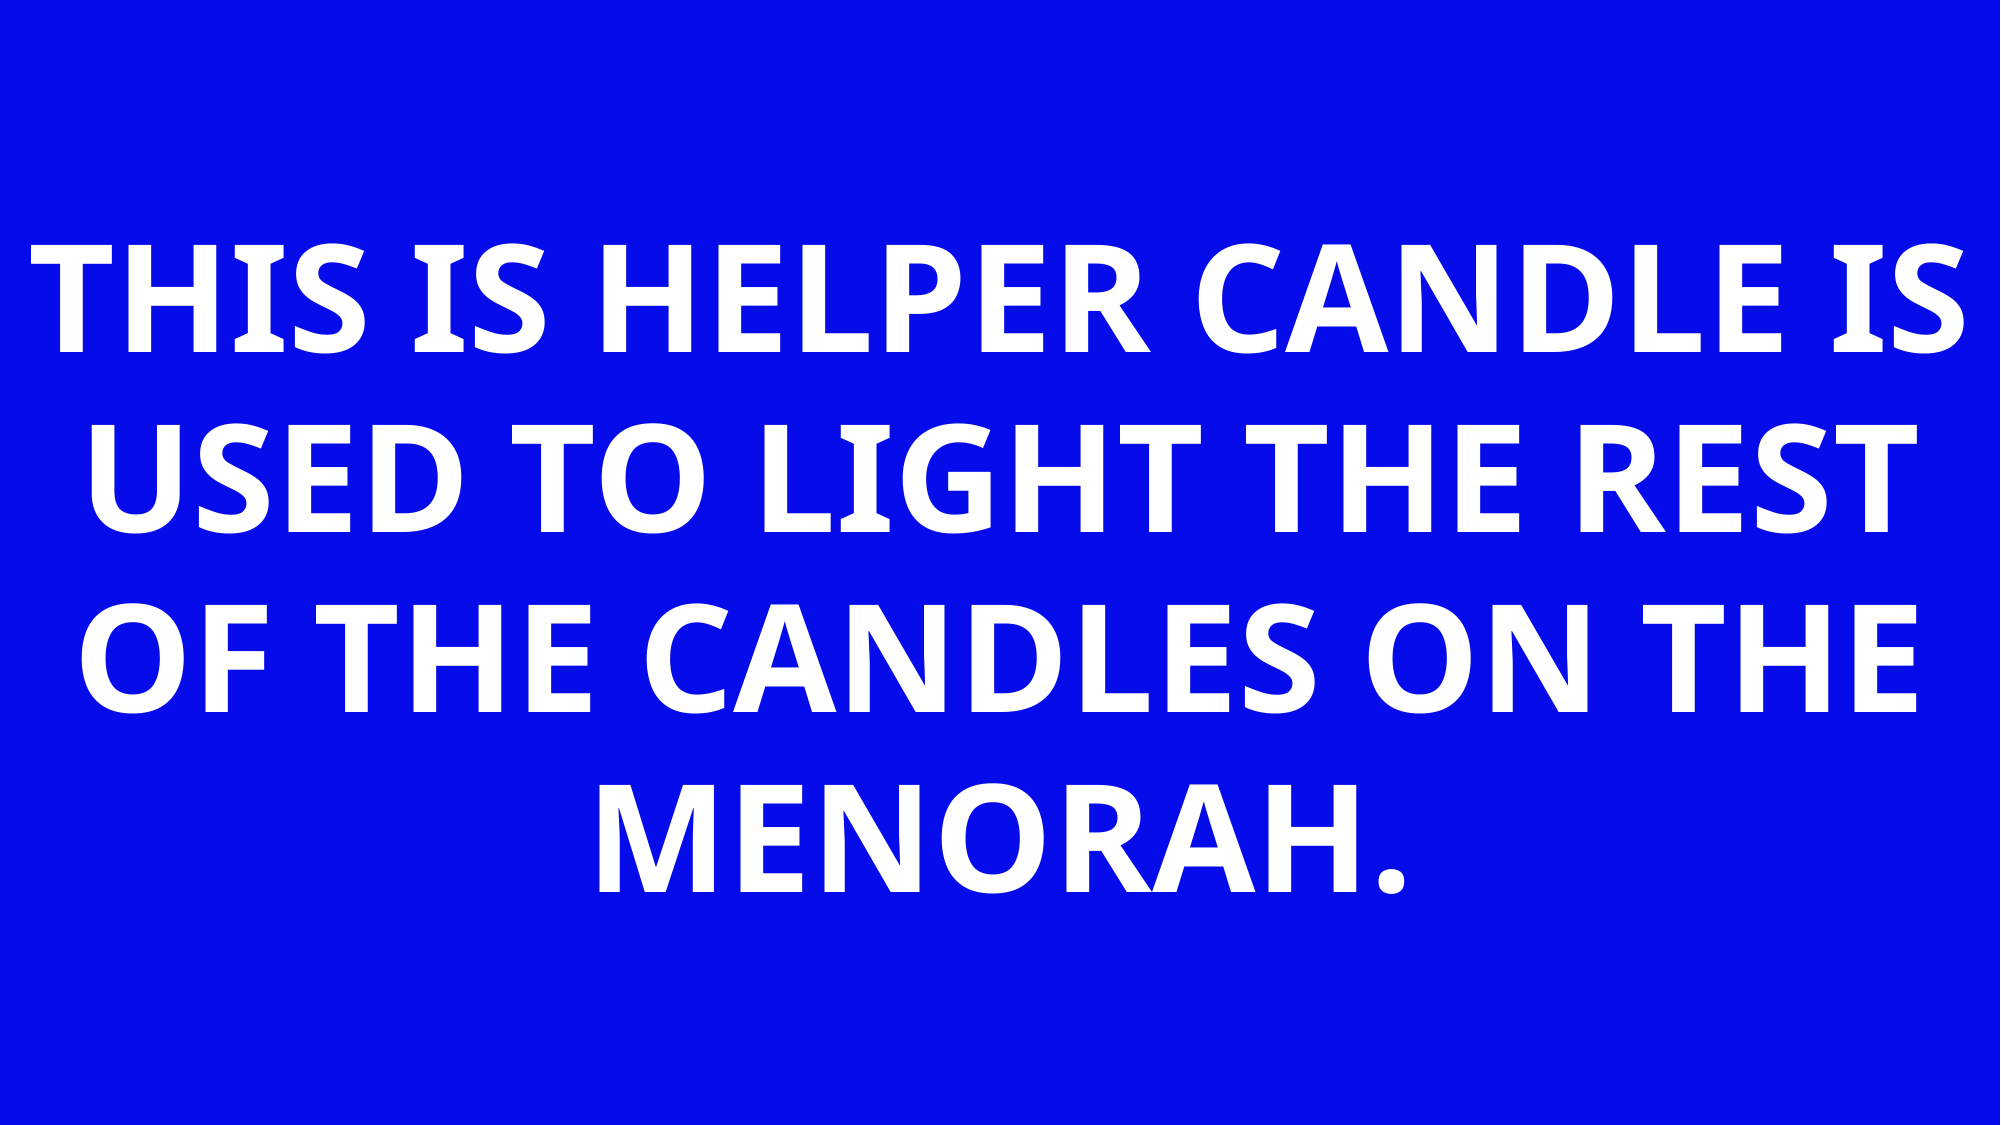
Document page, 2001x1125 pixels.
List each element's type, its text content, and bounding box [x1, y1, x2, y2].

text_box THIS IS HELPER CANDLE IS USED TO LIGHT THE REST OF THE CANDLES ON THE MENORAH. [0, 0, 2000, 1125]
